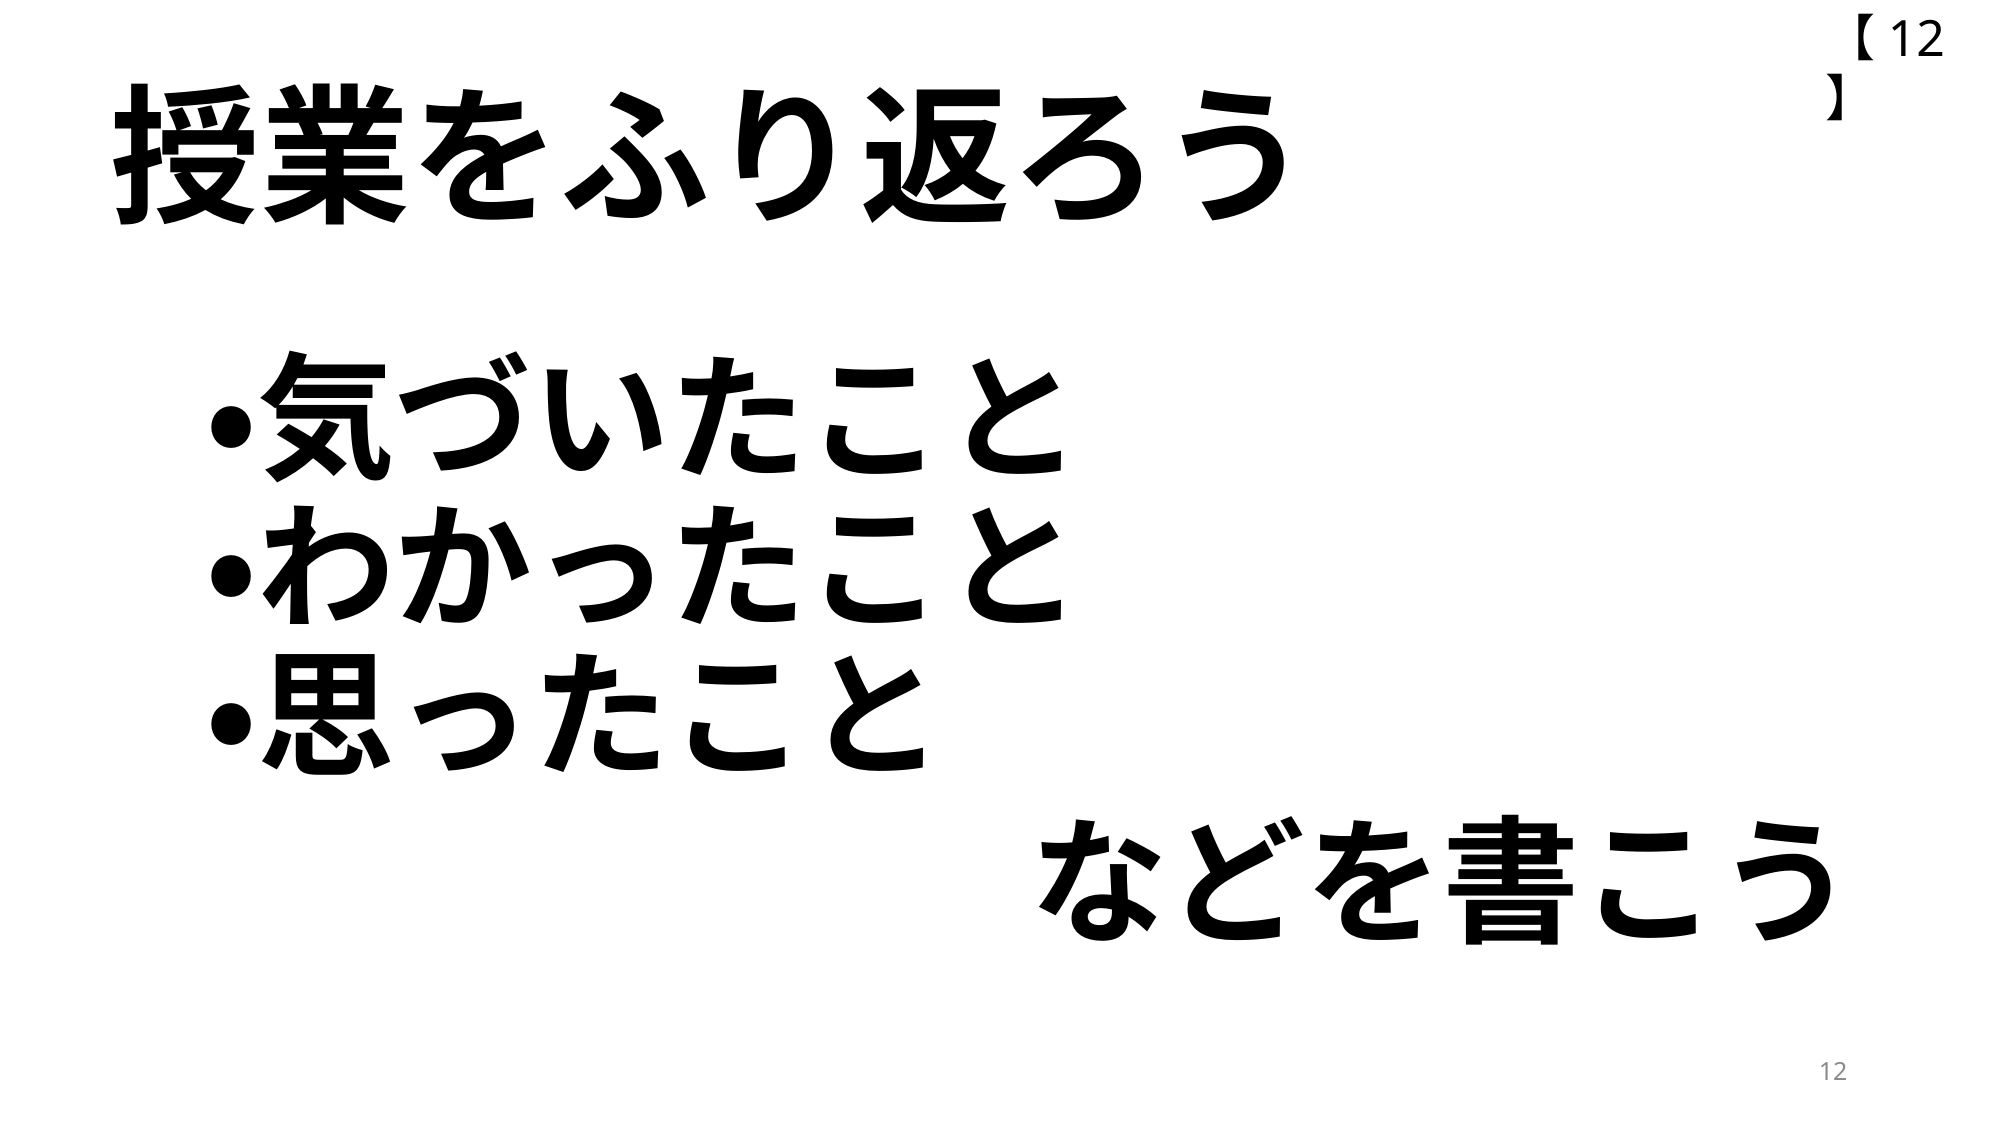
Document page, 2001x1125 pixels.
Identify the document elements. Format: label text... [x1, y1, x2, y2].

text_box 【12】 [1811, 0, 2000, 134]
slide_number 12 [1412, 1042, 1863, 1103]
text_box ・気づいたこと ・わかったこと ・思ったこと などを書こう [190, 323, 1906, 989]
text_box 授業をふり返ろう [95, 74, 1811, 273]
